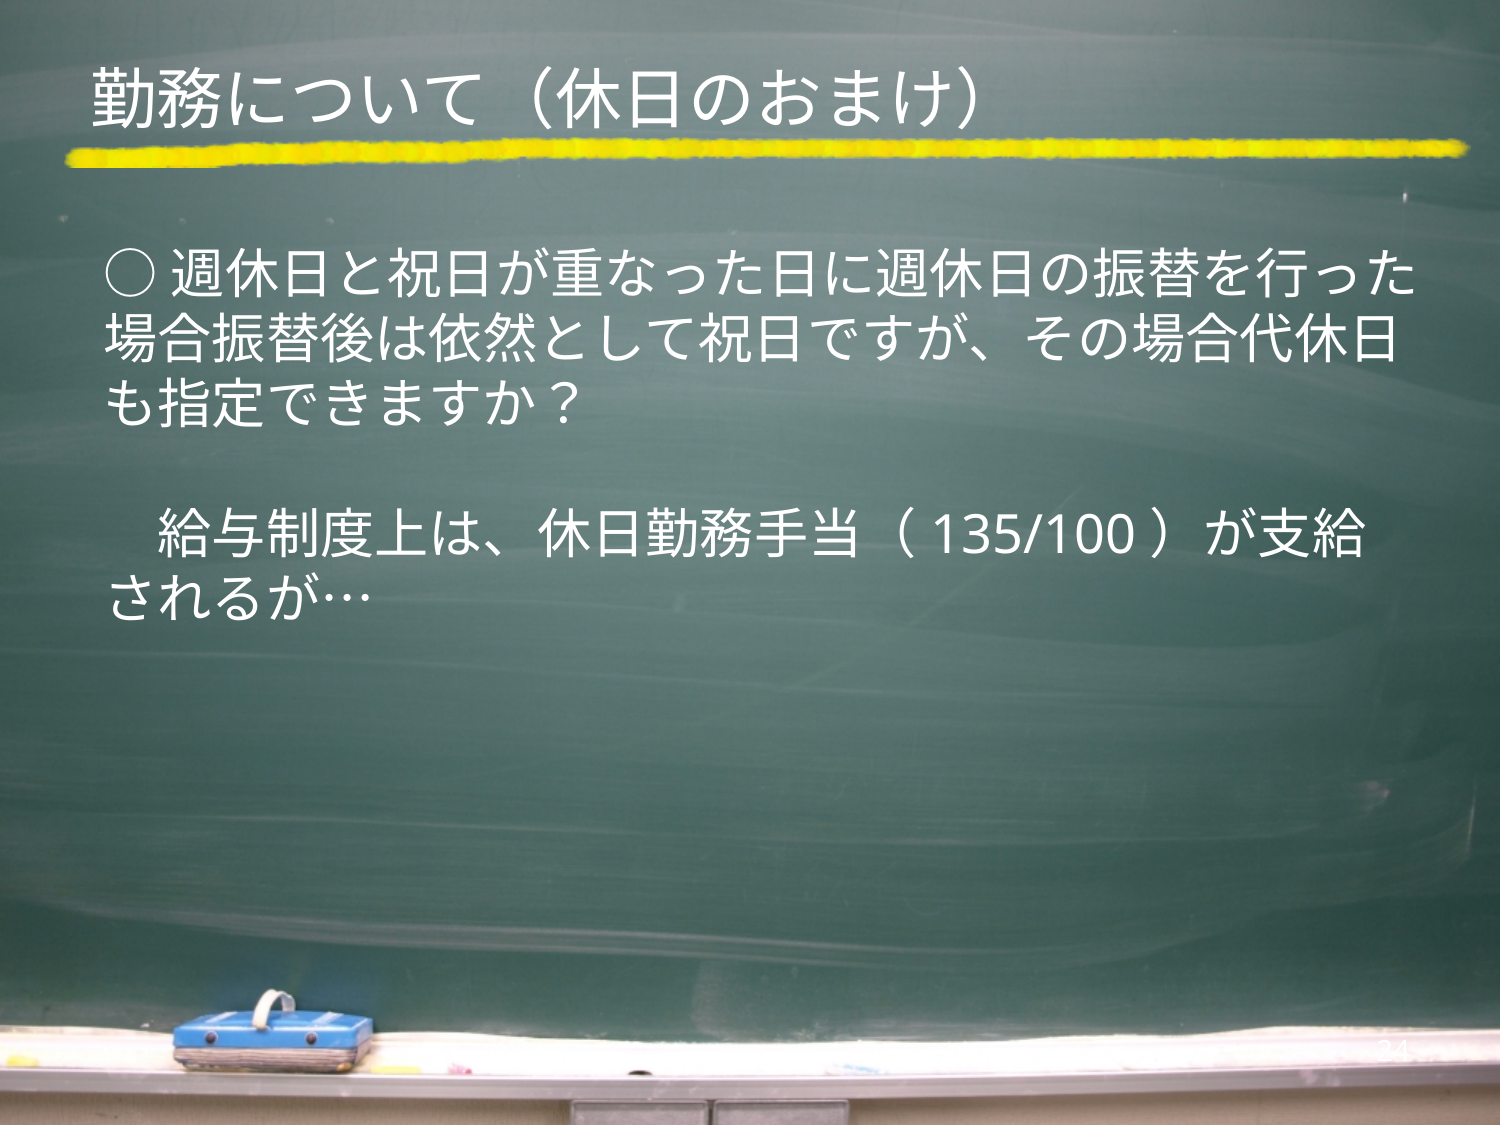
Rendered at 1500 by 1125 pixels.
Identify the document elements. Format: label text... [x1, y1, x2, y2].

title 勤務について（休日のおまけ） [75, 45, 1425, 149]
text_box ○週休日と祝日が重なった日に週休日の振替を行った場合振替後は依然として祝日ですが、その場合代休日も指定できますか？ 給与制度上は、休日勤務手当（135/100）が支給されるが… [88, 231, 1436, 953]
slide_number 24 [1074, 1024, 1425, 1103]
picture [0, 0, 1500, 1125]
